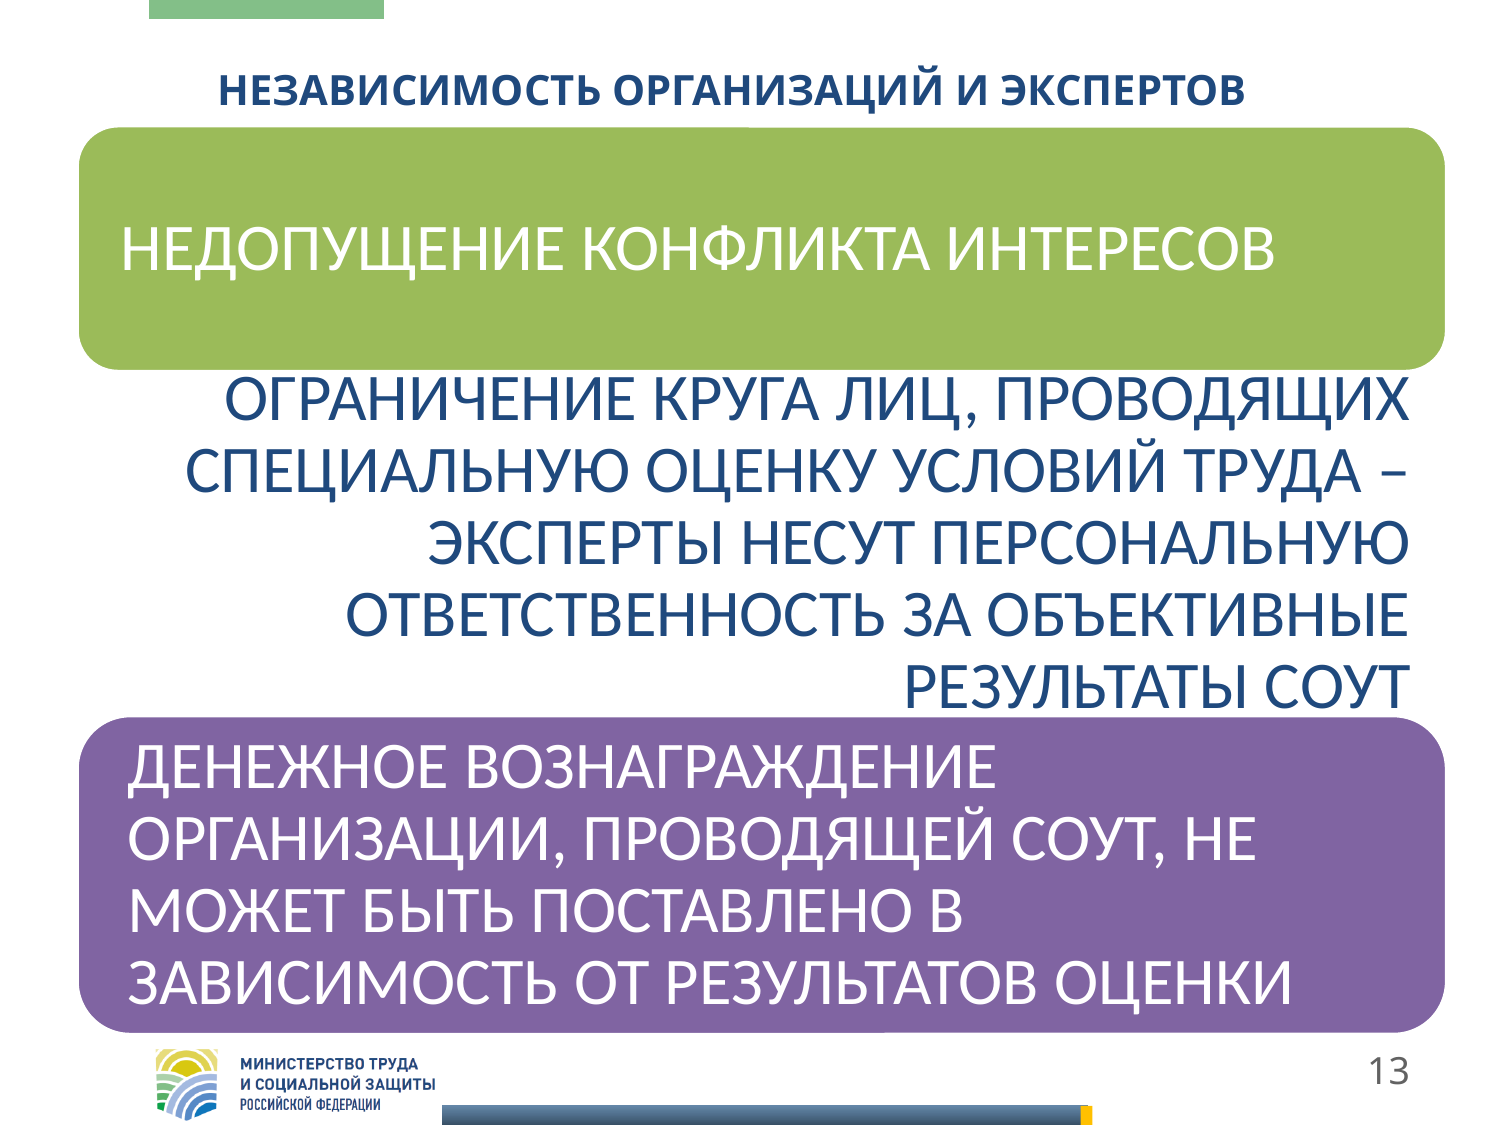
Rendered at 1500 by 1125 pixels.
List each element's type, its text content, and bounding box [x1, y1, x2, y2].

picture [149, 0, 385, 19]
slide_number 13 [1074, 1044, 1425, 1103]
picture [147, 1043, 444, 1125]
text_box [76, 125, 1448, 1036]
text_box [448, 1105, 1079, 1125]
text_box [1079, 1104, 1094, 1125]
title НЕЗАВИСИМОСТЬ ОРГАНИЗАЦИЙ И ЭКСПЕРТОВ [40, 30, 1424, 148]
